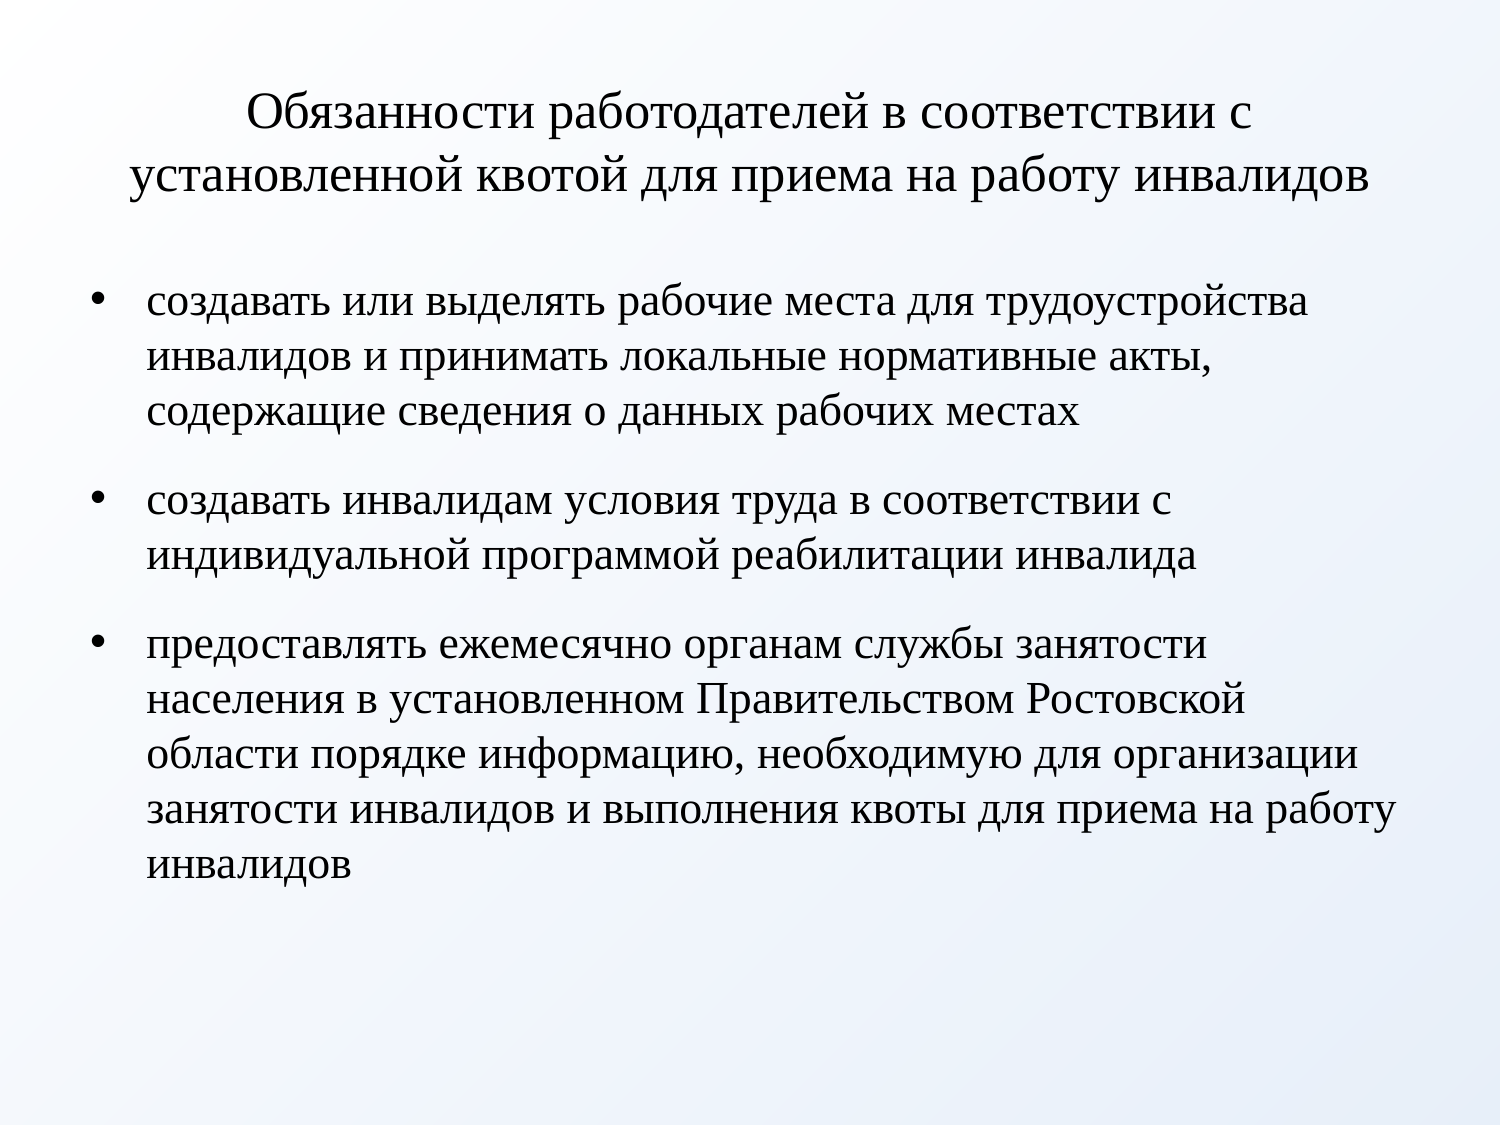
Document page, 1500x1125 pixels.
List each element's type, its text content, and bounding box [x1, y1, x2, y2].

title Обязанности работодателей в соответствии с установленной квотой для приема на работу инвалидов [75, 45, 1425, 233]
list создавать или выделять рабочие места для трудоустройства инвалидов и принимать локальные нормативные акты, содержащие сведения о данных рабочих местах создавать инвалидам условия труда в соответствии с индивидуальной программой реабилитации инвалида предоставлять ежемесячно органам службы занятости населения в установленном Правительством Ростовской области порядке информацию, необходимую для организации занятости инвалидов и выполнения квоты для приема на работу инвалидов [75, 262, 1425, 1005]
